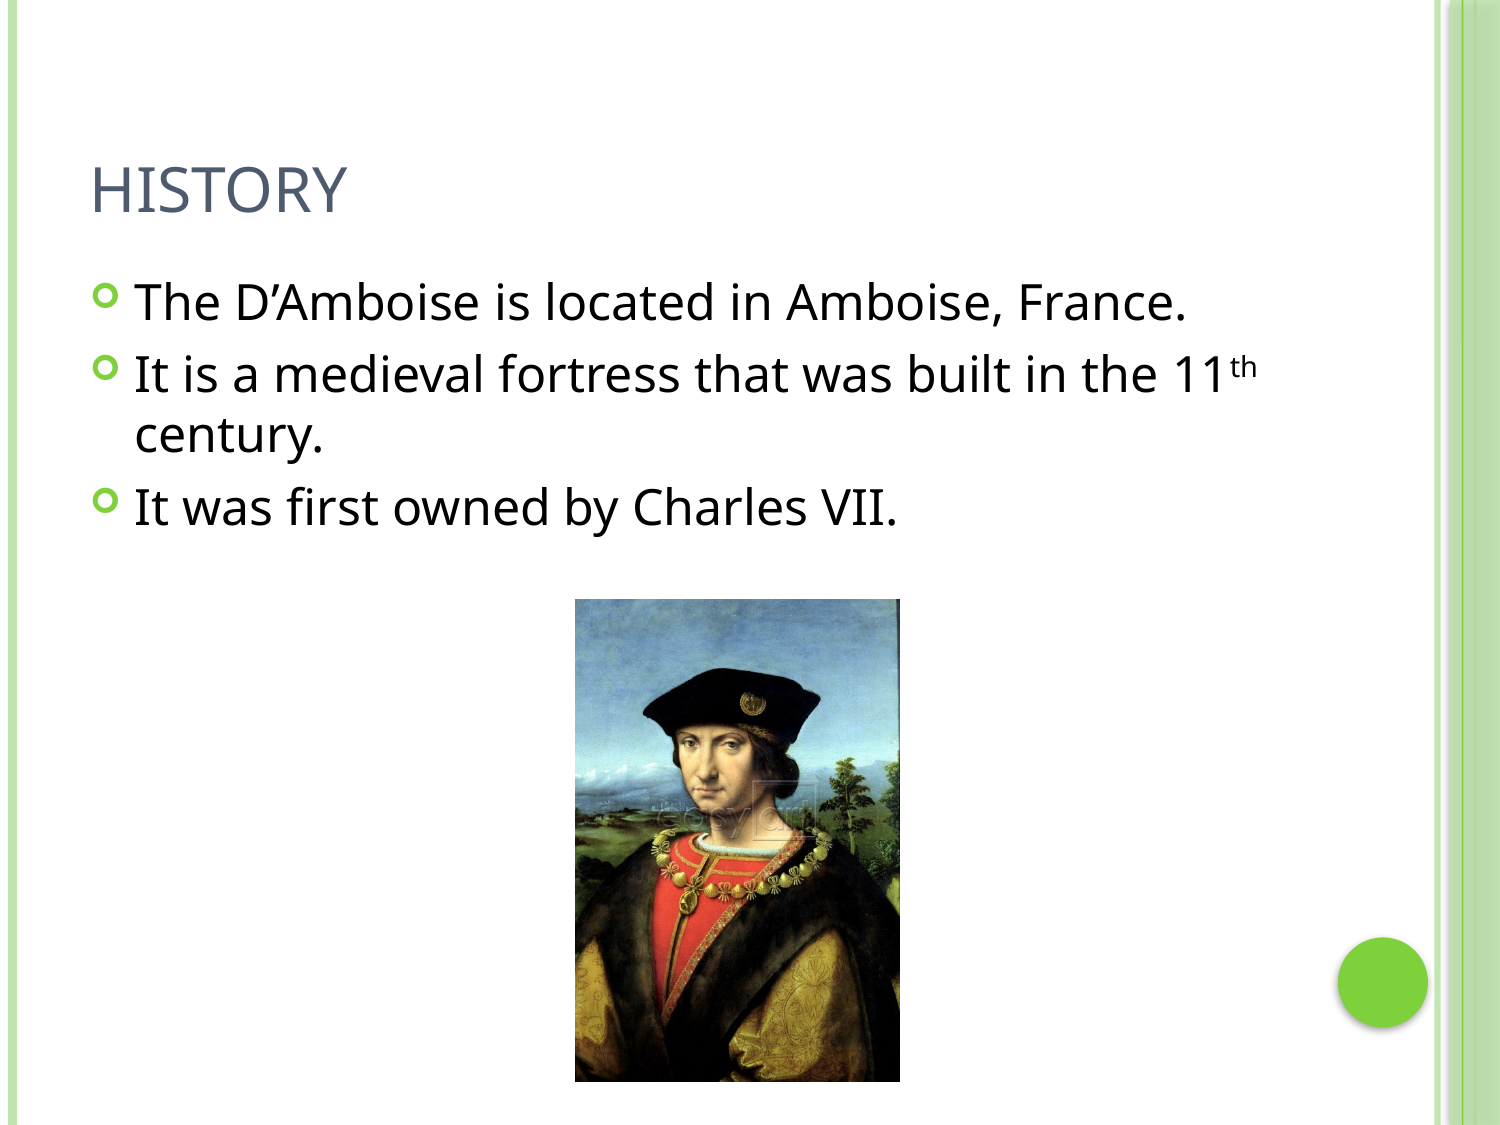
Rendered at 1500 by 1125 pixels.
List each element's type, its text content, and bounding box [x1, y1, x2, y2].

title History [75, 45, 1300, 233]
picture [574, 599, 901, 1082]
list The D’Amboise is located in Amboise, France. It is a medieval fortress that was built in the 11th century. It was first owned by Charles VII. [75, 262, 1300, 1062]
